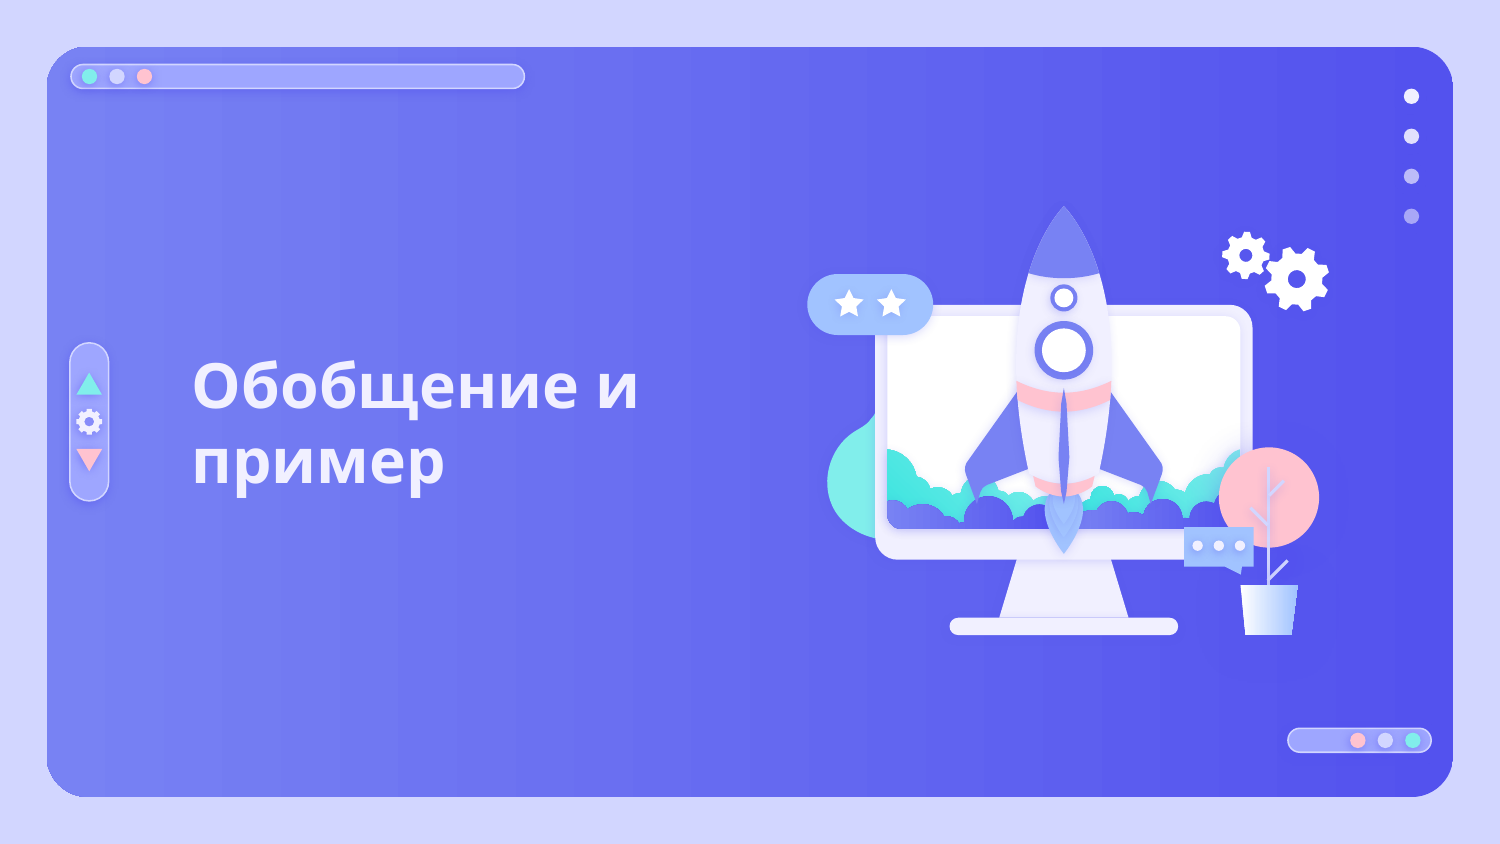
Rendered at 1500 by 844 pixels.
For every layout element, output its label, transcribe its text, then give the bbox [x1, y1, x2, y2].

text_box [69, 342, 109, 423]
text_box [76, 408, 103, 435]
text_box [69, 426, 109, 501]
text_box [806, 206, 1330, 636]
text_box [76, 372, 102, 395]
title Обобщение и пример [176, 314, 744, 528]
text_box [76, 448, 103, 472]
